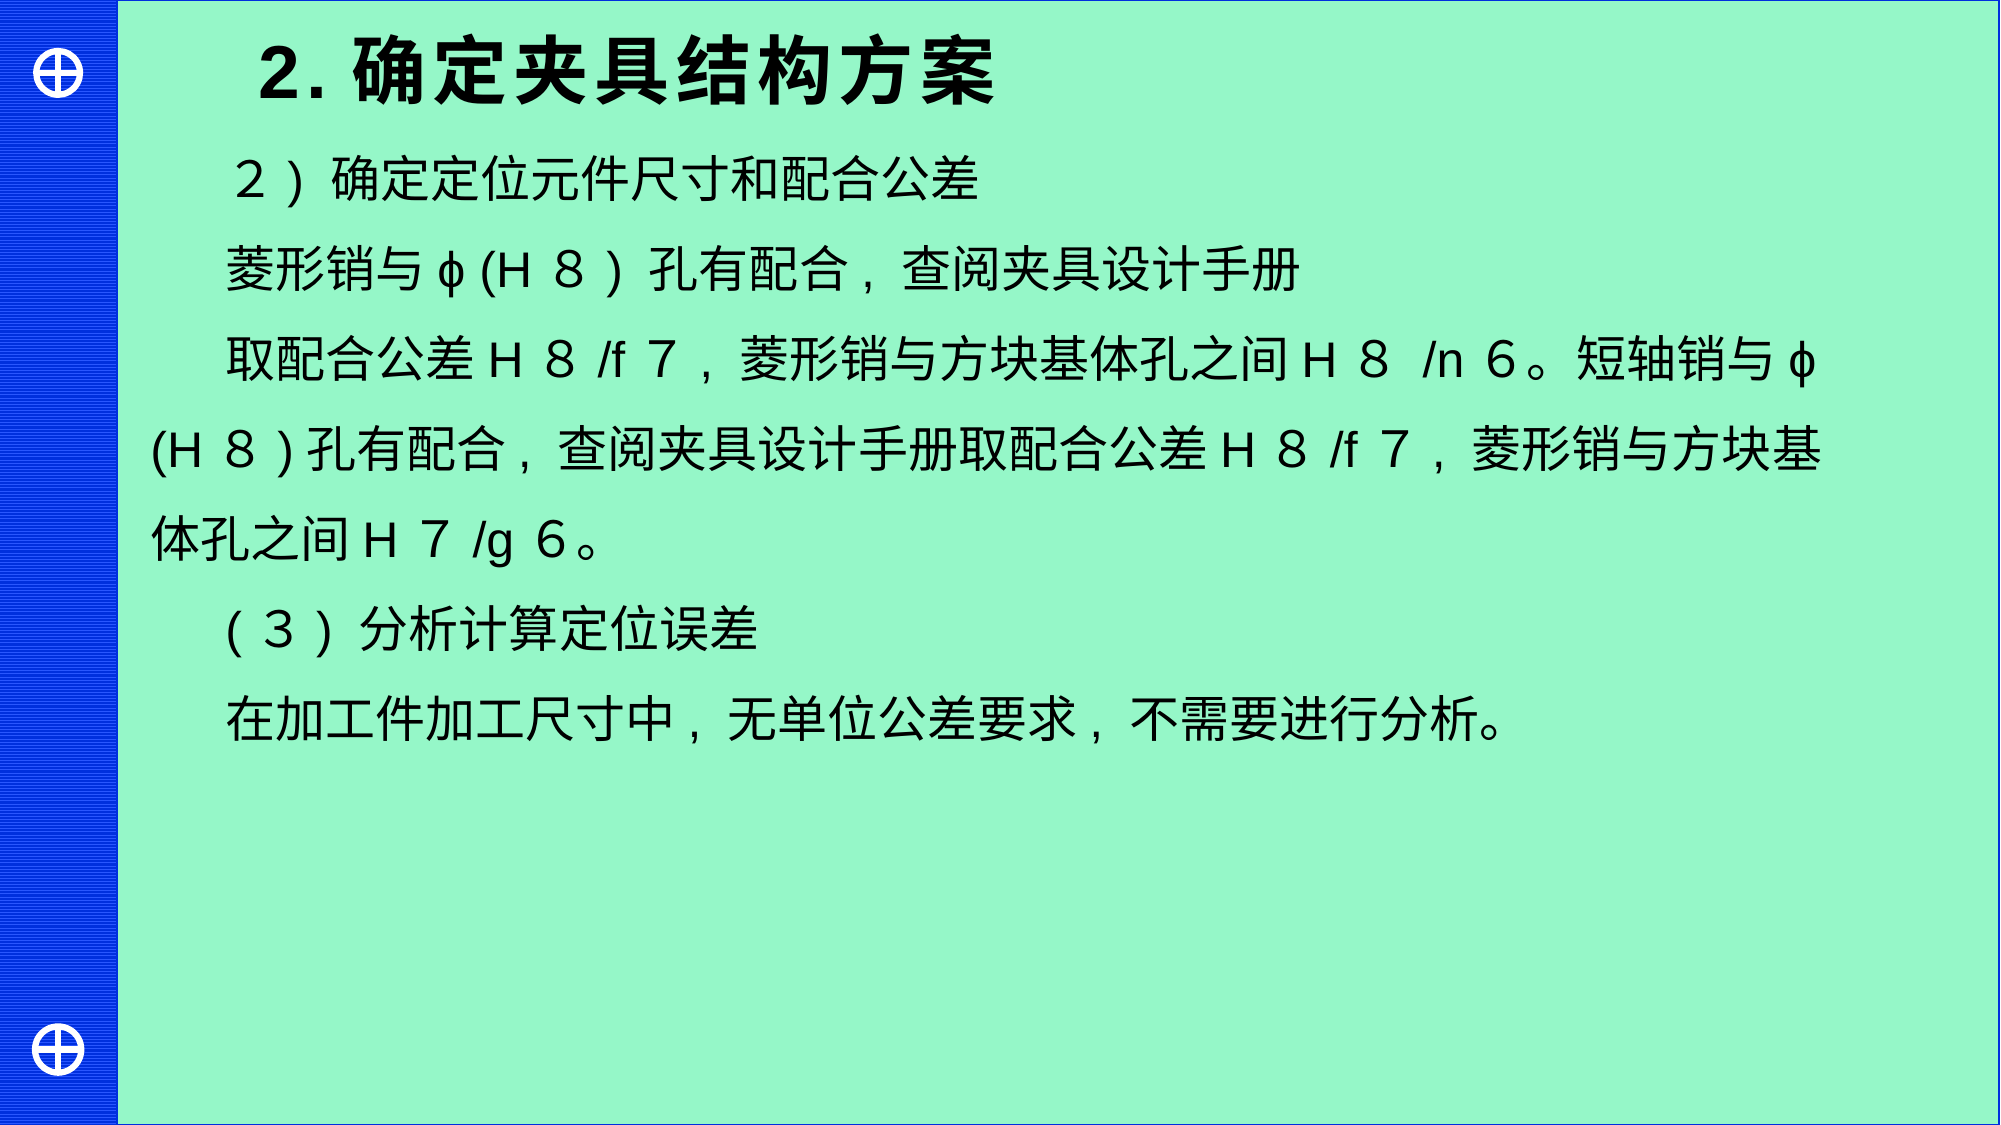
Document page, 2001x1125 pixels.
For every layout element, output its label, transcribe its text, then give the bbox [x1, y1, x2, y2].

text_box 2.确定夹具结构方案 [135, 0, 1423, 122]
